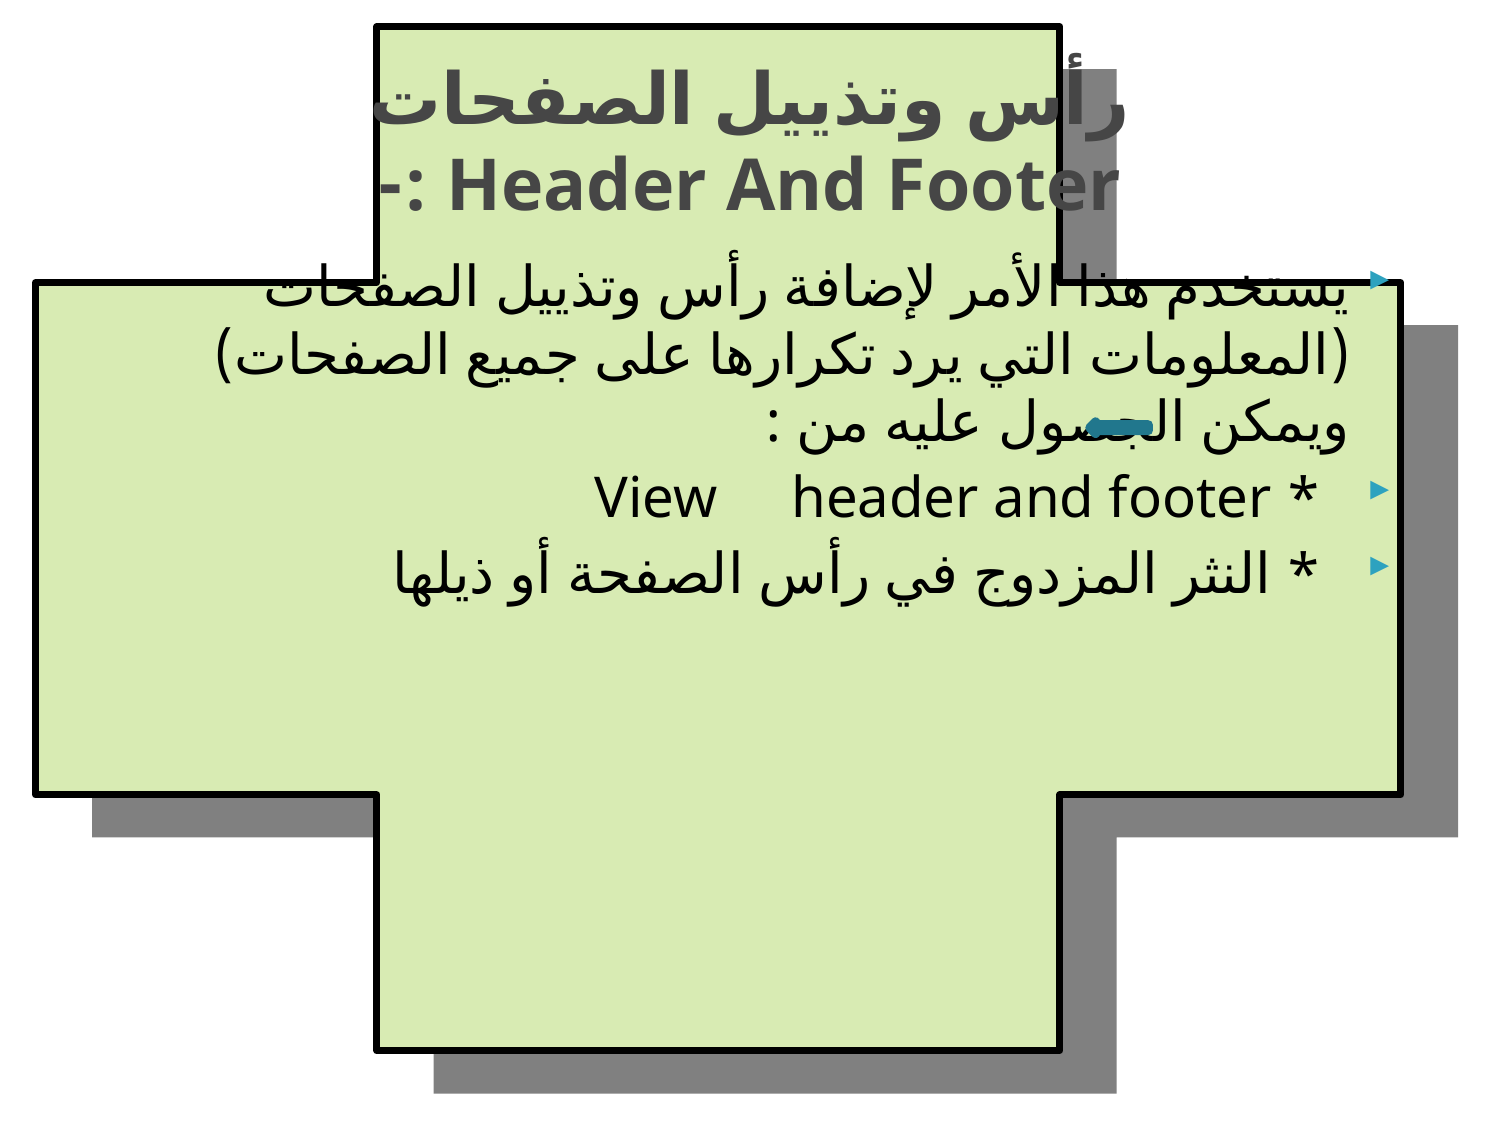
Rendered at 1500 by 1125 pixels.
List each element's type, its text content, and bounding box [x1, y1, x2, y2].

list يستخدم هذا الأمر لإضافة رأس وتذييل الصفحات (المعلومات التي يرد تكرارها على جميع الصفحات) ويمكن الجصول عليه من : * View header and footer * النثر المزدوج في رأس الصفحة أو ذيلها [75, 243, 1425, 986]
title رأس وتذييل الصفحات Header And Footer :- [75, 45, 1425, 233]
text_box [1085, 417, 1153, 438]
